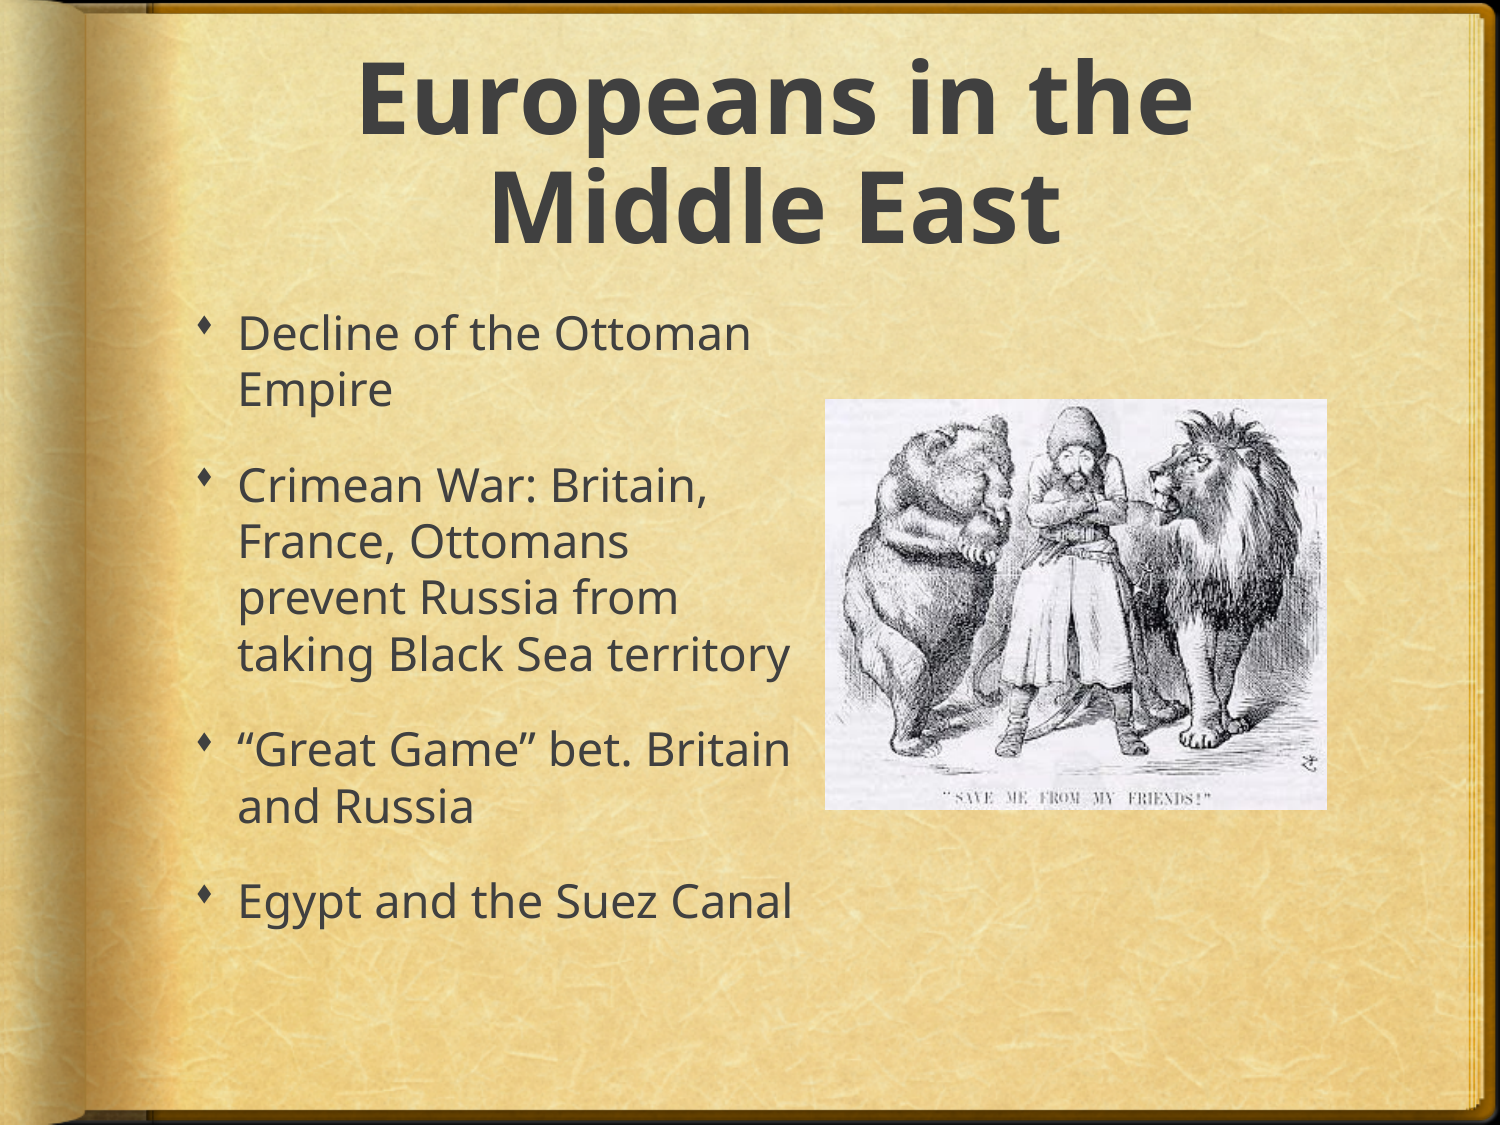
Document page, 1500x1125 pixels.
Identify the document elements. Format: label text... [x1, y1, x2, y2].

title Europeans in the Middle East [178, 45, 1372, 265]
list Decline of the Ottoman Empire Crimean War: Britain, France, Ottomans prevent Russia from taking Black Sea territory “Great Game” bet. Britain and Russia Egypt and the Suez Canal [178, 295, 825, 1005]
picture [0, 0, 1500, 1125]
